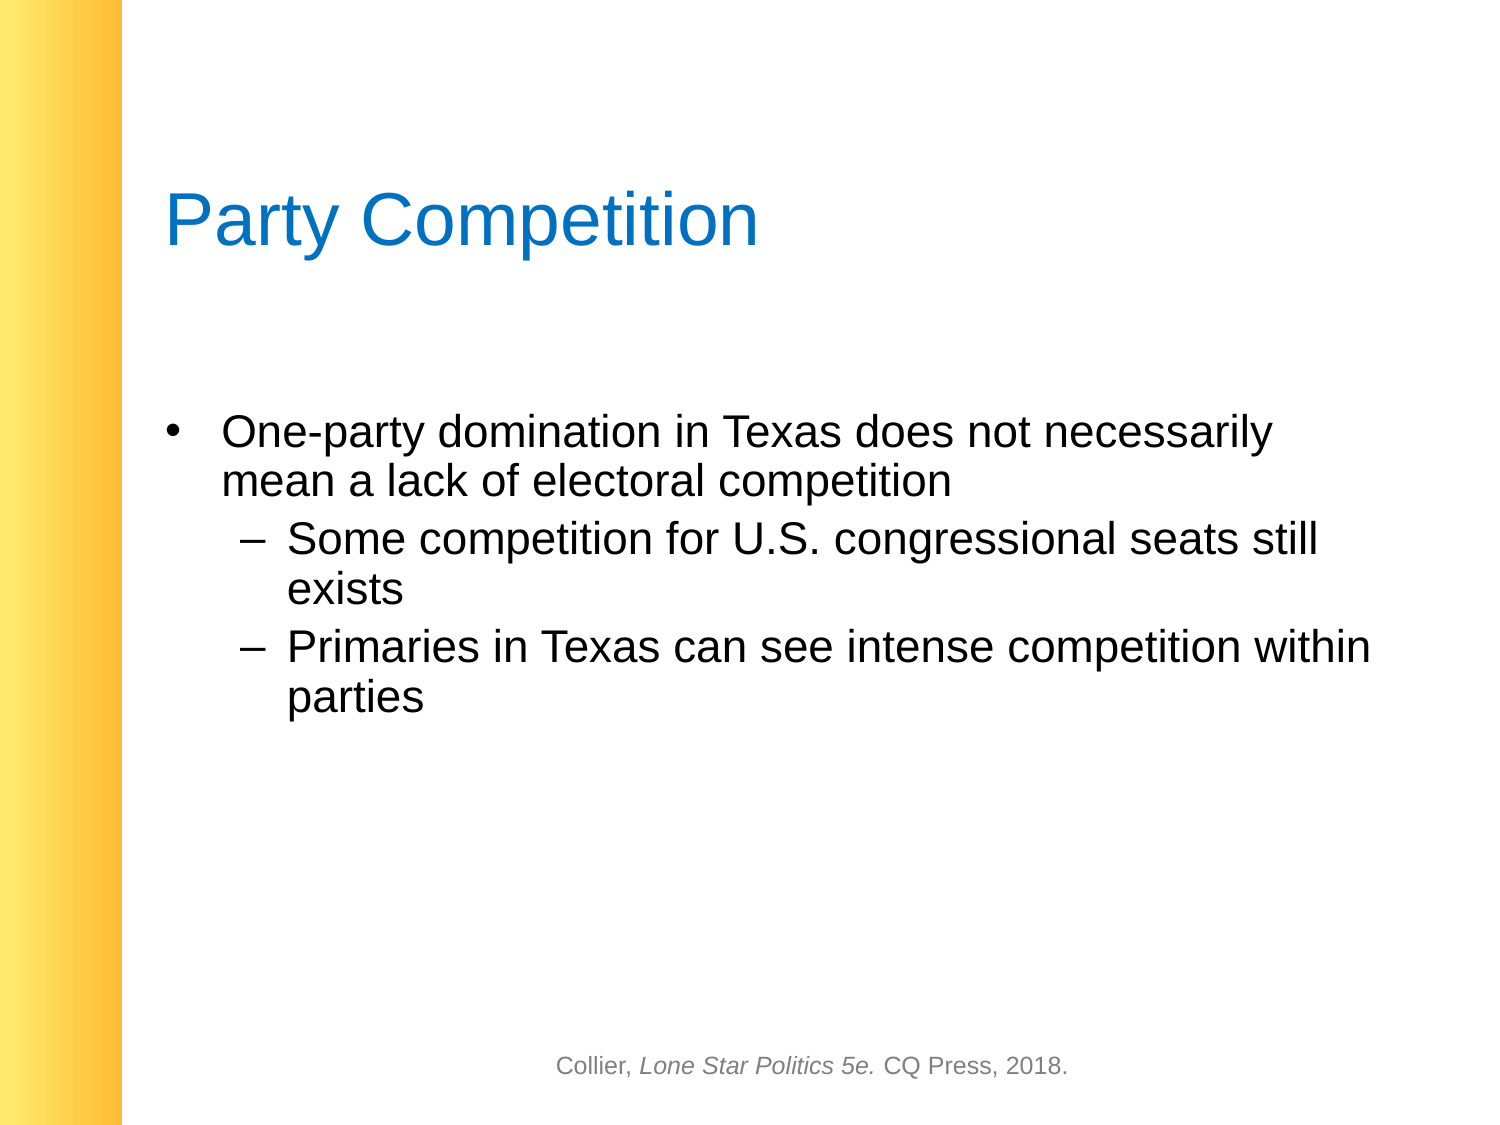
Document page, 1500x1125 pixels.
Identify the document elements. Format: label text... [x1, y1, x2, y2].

text_box Collier, Lone Star Politics 5e. CQ Press, 2018. [525, 1042, 1100, 1087]
picture [0, 0, 1500, 1125]
list One-party domination in Texas does not necessarily mean a lack of electoral competition Some competition for U.S. congressional seats still exists Primaries in Texas can see intense competition within parties [150, 399, 1400, 988]
title Party Competition [150, 162, 1463, 350]
